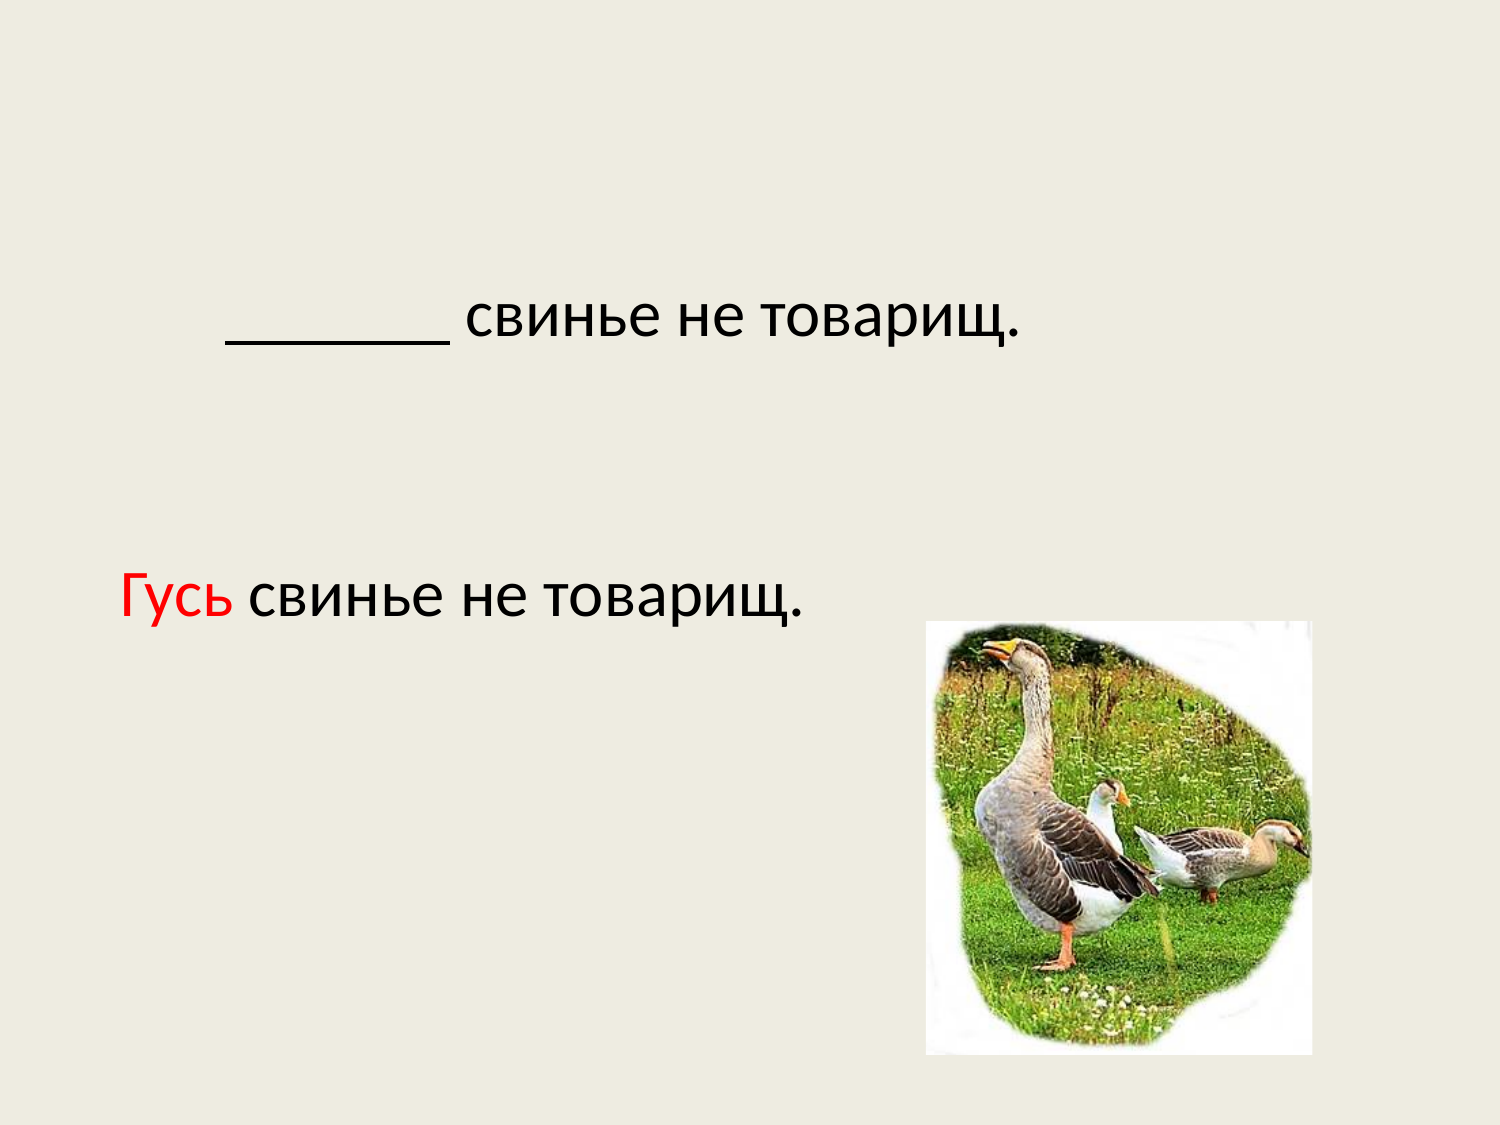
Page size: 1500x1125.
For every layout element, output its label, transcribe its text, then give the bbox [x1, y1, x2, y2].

picture [925, 620, 1313, 1055]
list свинье не товарищ. Гусь свинье не товарищ. [75, 262, 1425, 1005]
